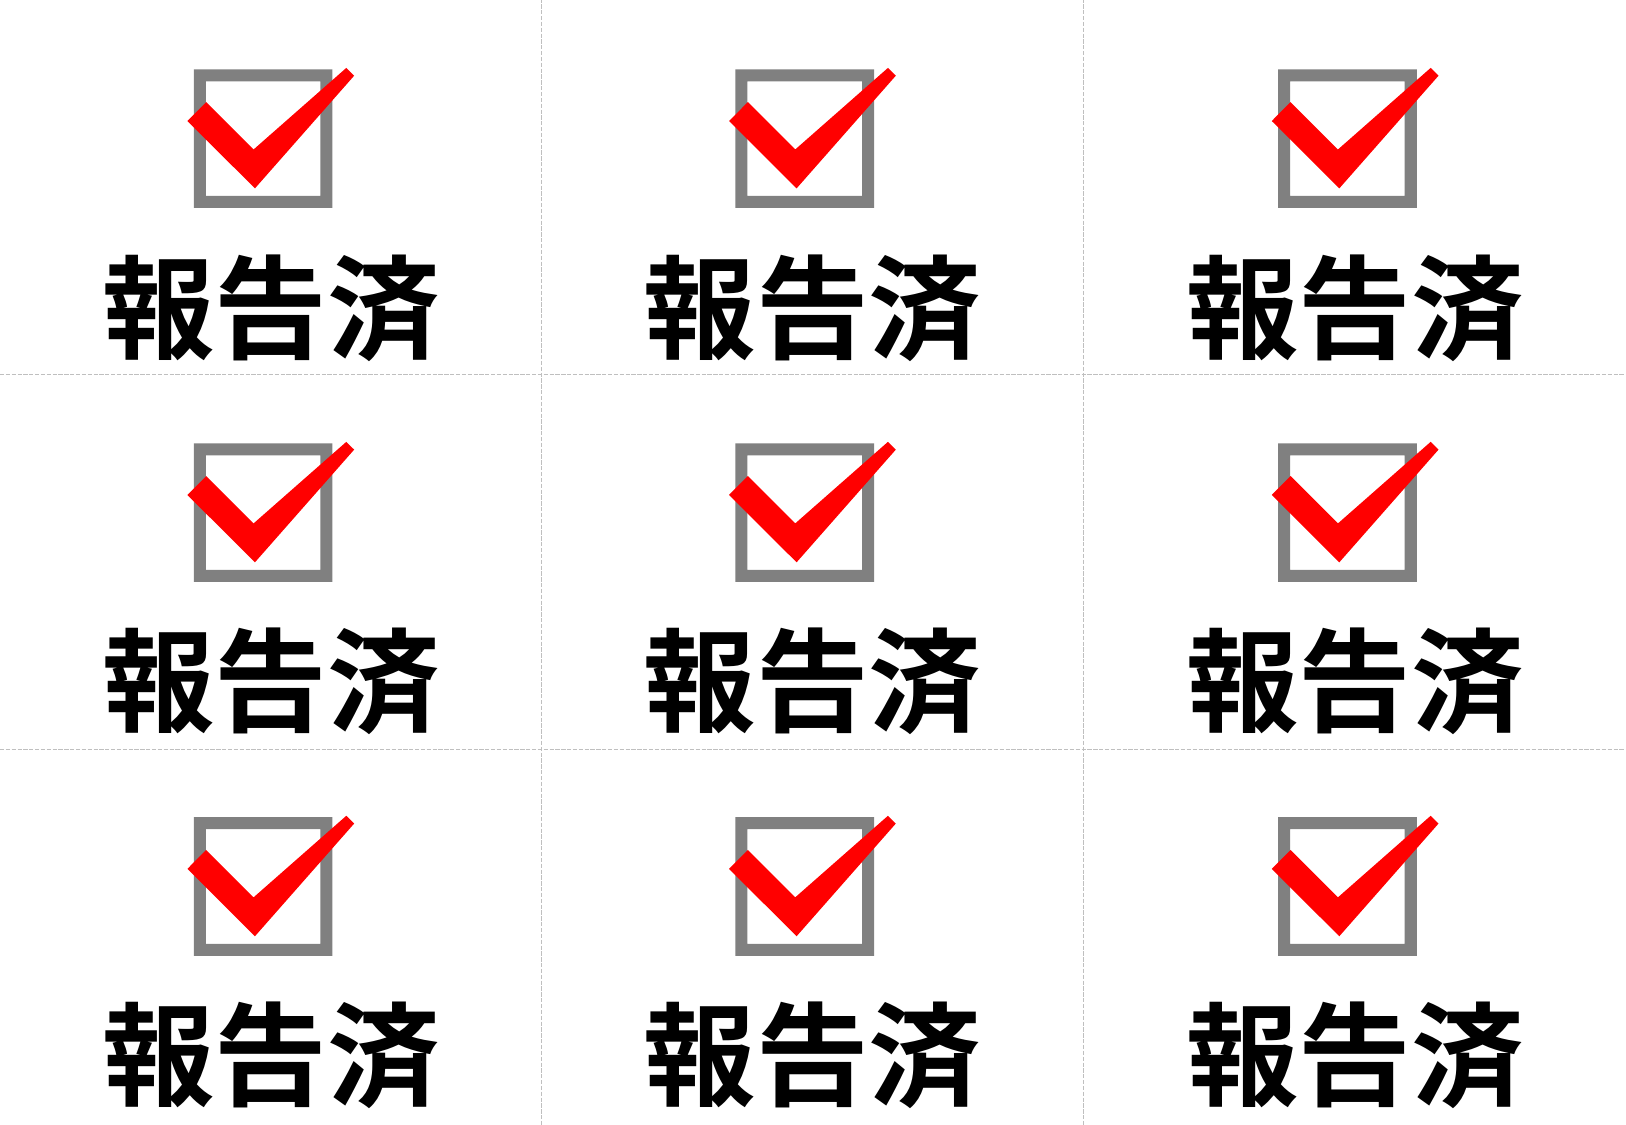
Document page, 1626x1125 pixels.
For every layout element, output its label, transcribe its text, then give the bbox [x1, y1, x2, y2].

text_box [187, 67, 355, 208]
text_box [729, 441, 896, 582]
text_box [187, 815, 355, 956]
text_box 報告済 [1186, 611, 1525, 747]
text_box 報告済 [643, 611, 982, 747]
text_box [1271, 815, 1439, 956]
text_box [1271, 441, 1439, 582]
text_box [729, 67, 896, 208]
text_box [1271, 67, 1439, 208]
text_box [187, 441, 355, 582]
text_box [729, 815, 896, 956]
text_box 報告済 [643, 985, 982, 1121]
text_box 報告済 [1186, 237, 1525, 373]
text_box 報告済 [1186, 985, 1525, 1121]
text_box 報告済 [101, 611, 440, 747]
text_box 報告済 [643, 237, 982, 373]
text_box 報告済 [101, 985, 440, 1121]
text_box 報告済 [101, 237, 440, 373]
